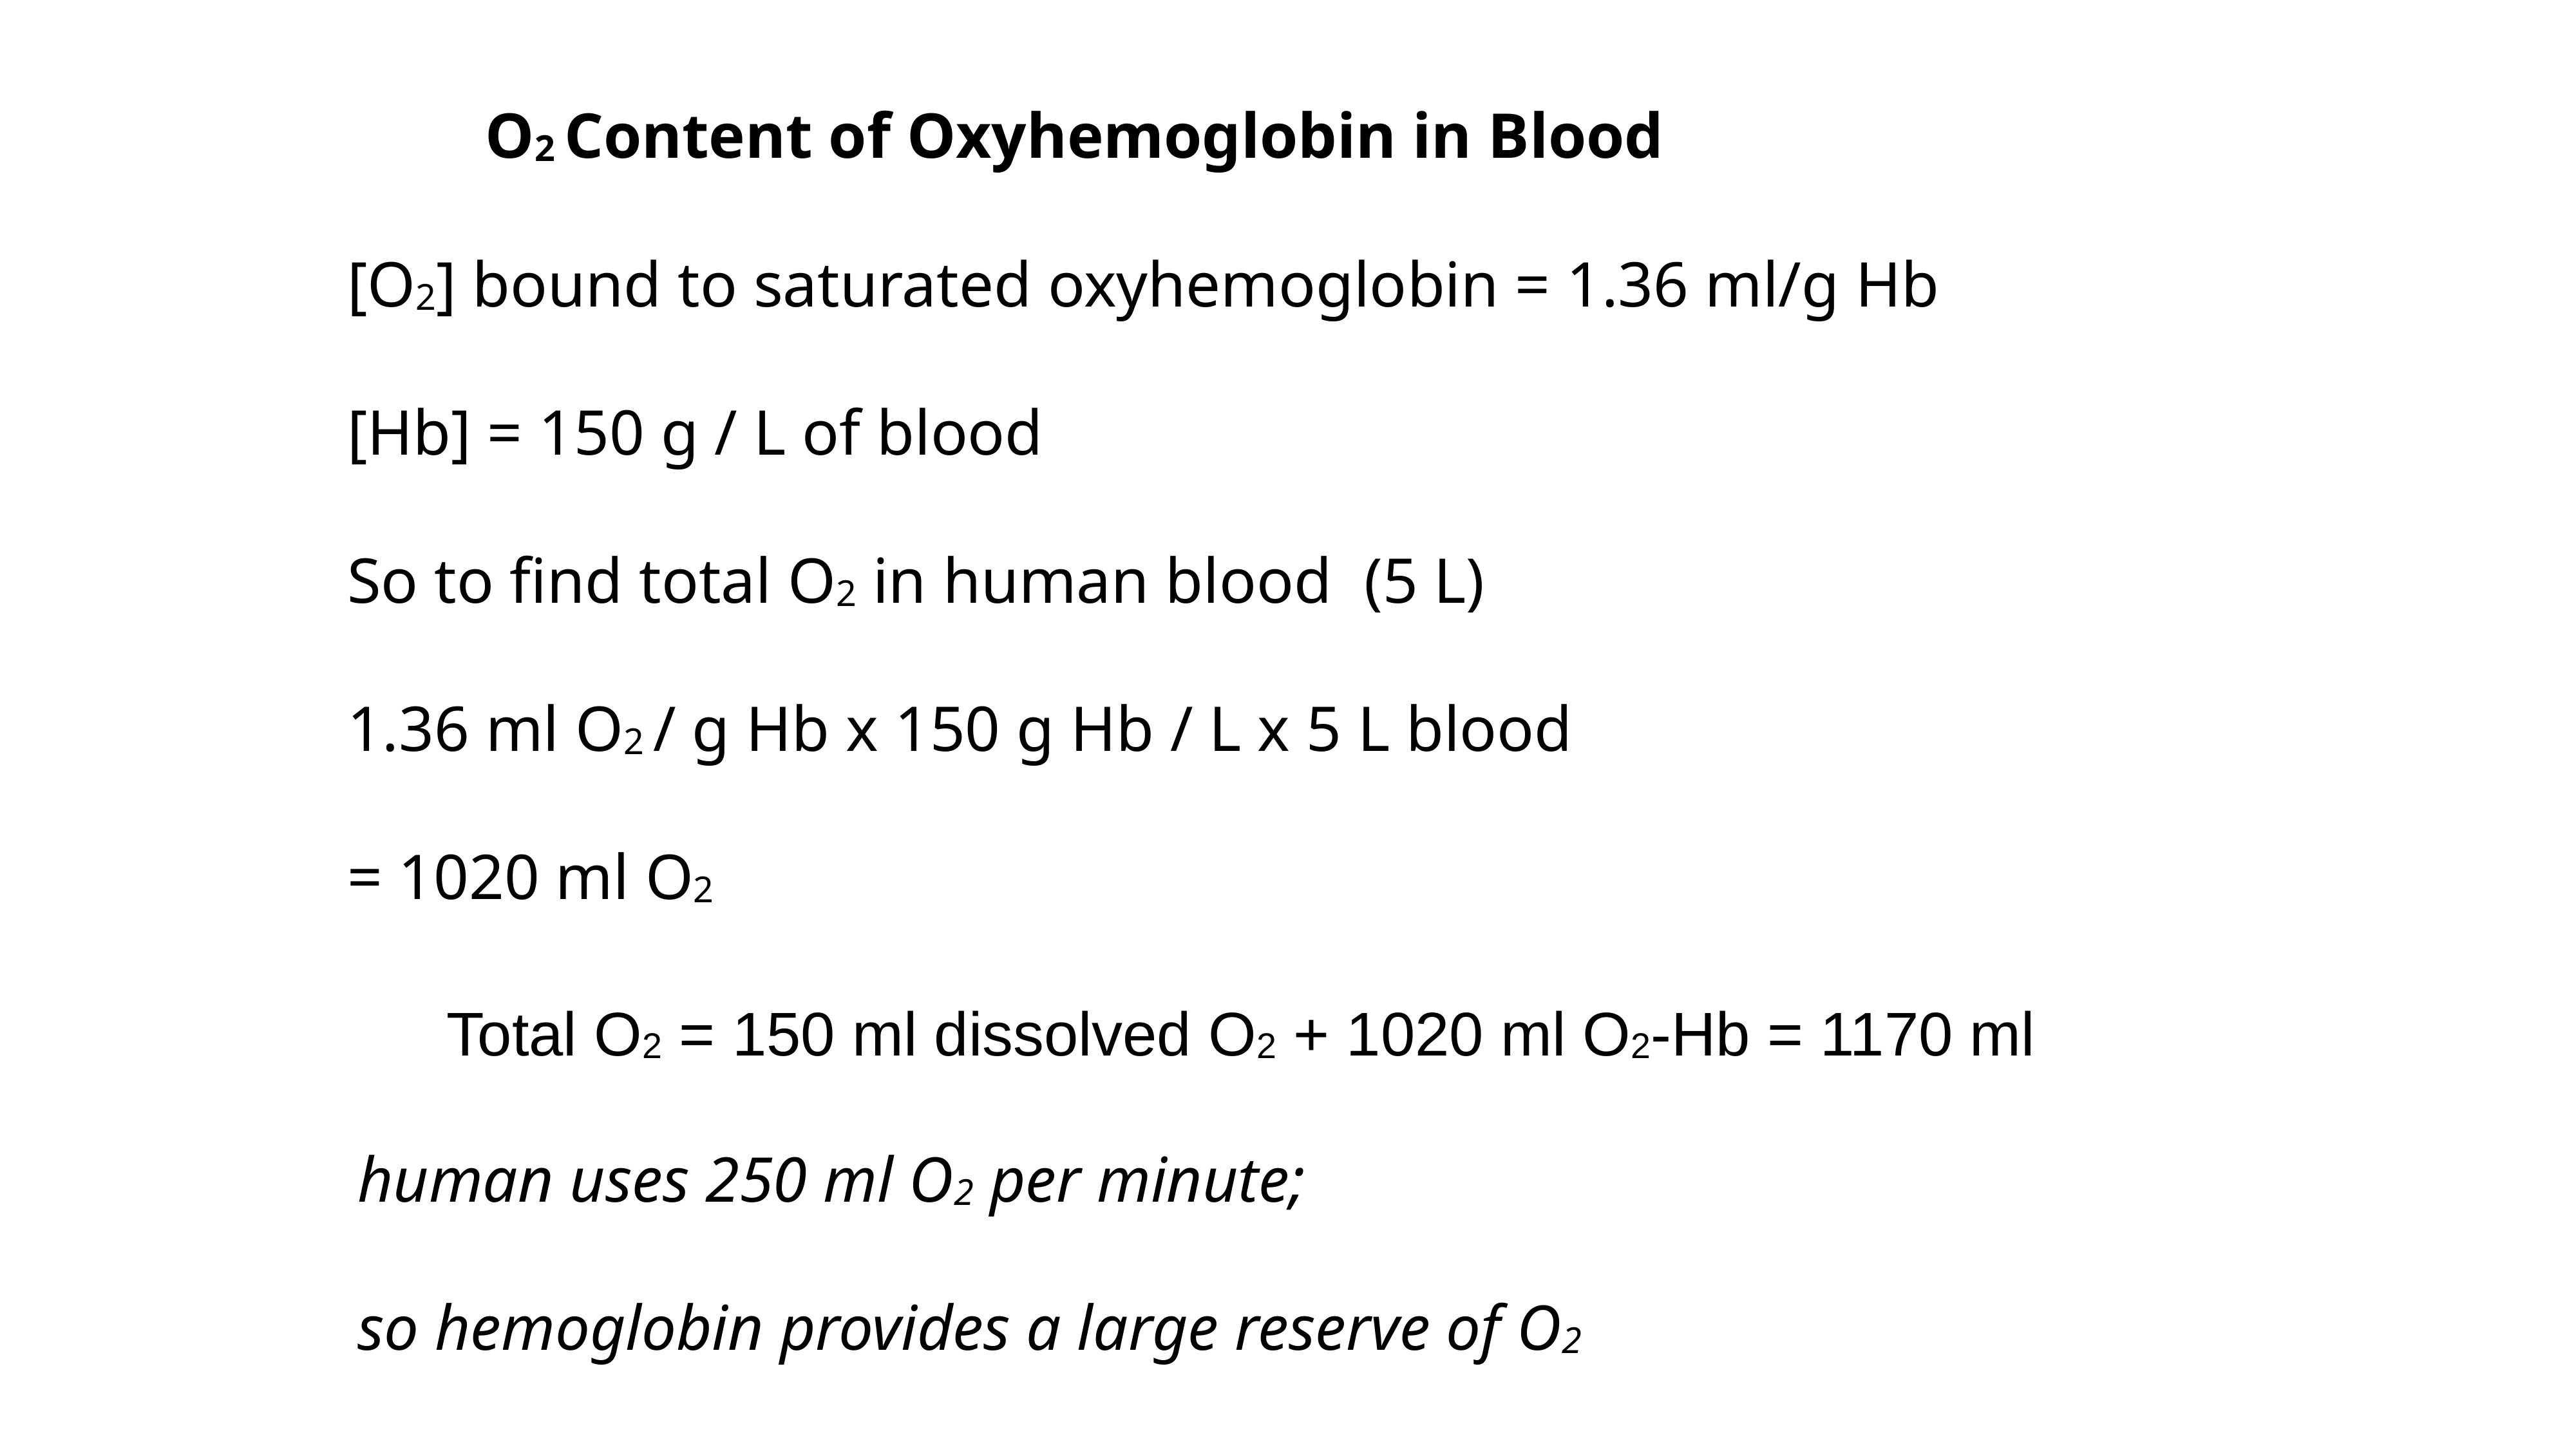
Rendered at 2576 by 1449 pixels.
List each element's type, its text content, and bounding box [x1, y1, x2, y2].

text_box human uses 250 ml O2 per minute; so hemoglobin provides a large reserve of O2 [346, 1129, 1593, 1374]
text_box O2 Content of Oxyhemoglobin in Blood [462, 89, 1672, 178]
text_box [O2] bound to saturated oxyhemoglobin = 1.36 ml/g Hb [Hb] = 150 g / L of blood So to find total O2 in human blood (5 L) 1.36 ml O2 / g Hb x 150 g Hb / L x 5 L blood = 1020 ml O2 [336, 234, 1951, 922]
text_box Total O2 = 150 ml dissolved O2 + 1020 ml O2-Hb = 1170 ml [436, 983, 2047, 1079]
